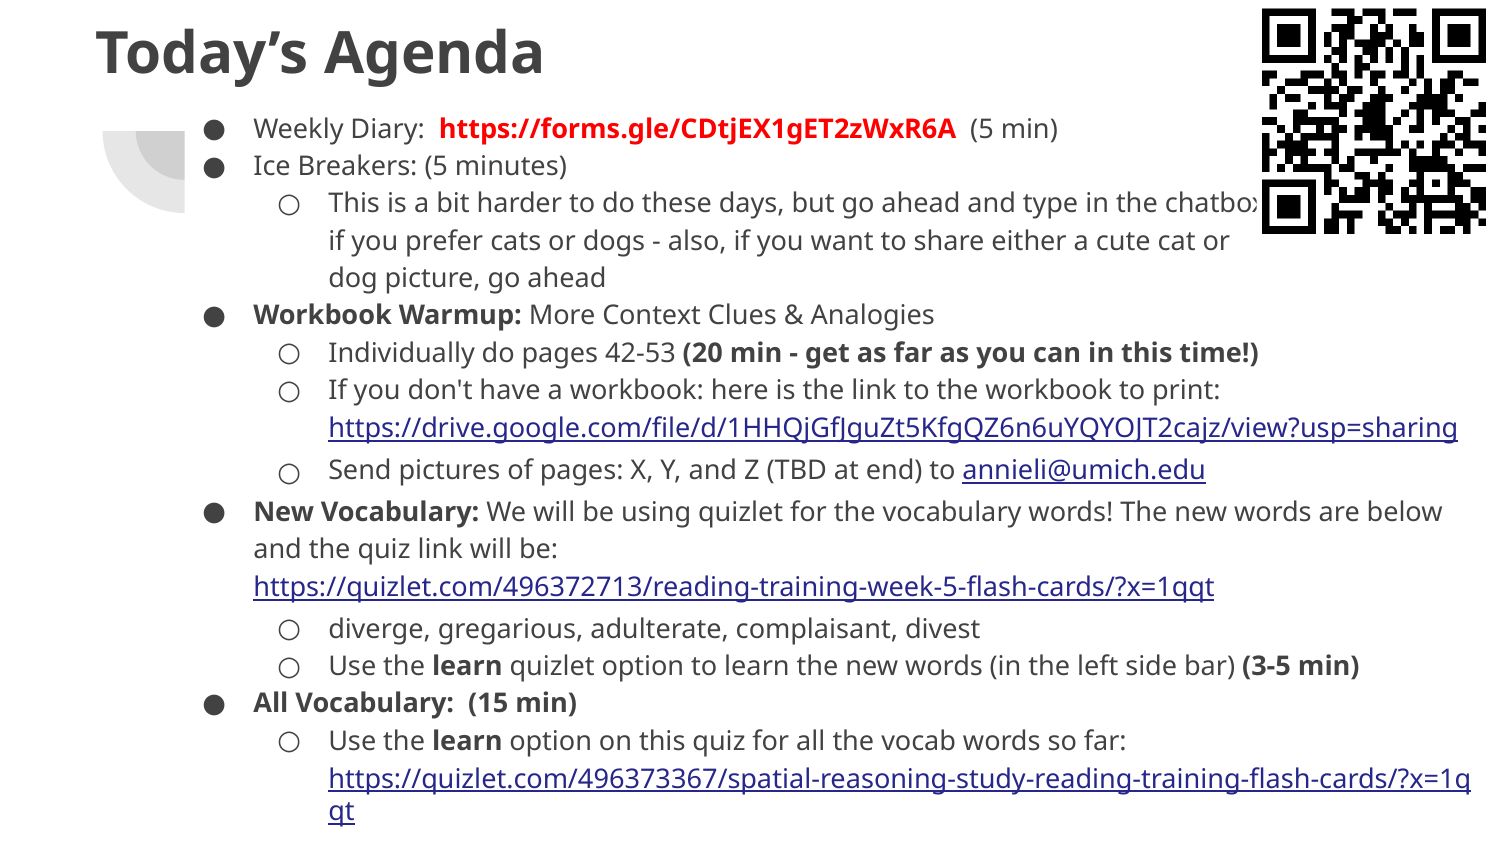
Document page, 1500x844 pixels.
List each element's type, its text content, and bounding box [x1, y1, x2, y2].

picture [1256, 0, 1500, 244]
list Weekly Diary: https://forms.gle/CDtjEX1gET2zWxR6A (5 min) Ice Breakers: (5 minutes) This is a bit harder to do these days, but go ahead and type in the chatbox if you prefer cats or dogs - also, if you want to share either a cute cat or dog picture, go ahead Workbook Warmup: More Context Clues & Analogies Individually do pages 42-53 (20 min - get as far as you can in this time!) If you don't have a workbook: here is the link to the workbook to print: https://drive.google.com/file/d/1HHQjGfJguZt5KfgQZ6n6uYQYOJT2cajz/view?usp=sharing Send pictures of pages: X, Y, and Z (TBD at end) to annieli@umich.edu New Vocabulary: We will be using quizlet for the vocabulary words! The new words are below and the quiz link will be: https://quizlet.com/496372713/reading-training-week-5-flash-cards/?x=1qqt diverge, gregarious, adulterate, complaisant, divest Use the learn quizlet option to learn the new words (in the left side bar) (3-5 min) All Vocabulary: (15 min) Use the learn option on this quiz for all the vocab words so far: https://quizlet.com/496373367/spatial-reasoning-study-reading-training-flash-cards/?x=1qqt Use each word in a sentence - go through them again unless / until you get all of them right! [88, 91, 1488, 671]
title Today’s Agenda [80, 0, 1235, 164]
